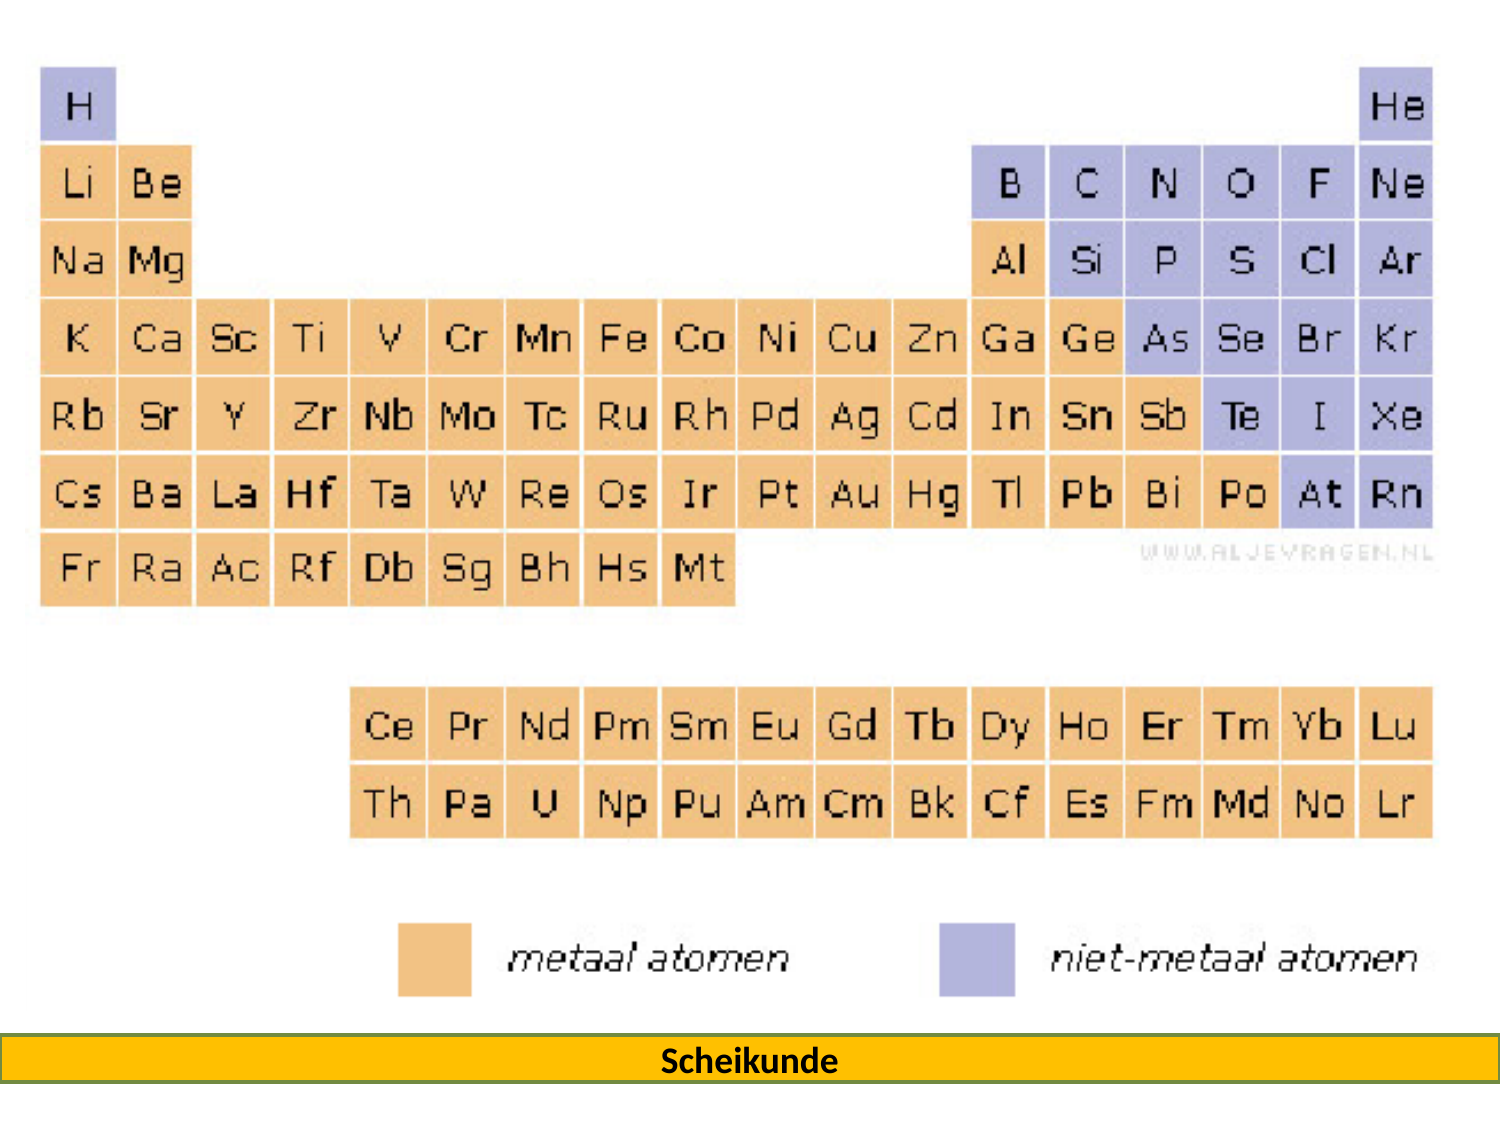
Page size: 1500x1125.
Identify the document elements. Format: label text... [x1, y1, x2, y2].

picture [25, 54, 1448, 1011]
text_box Scheikunde [0, 1033, 1500, 1084]
